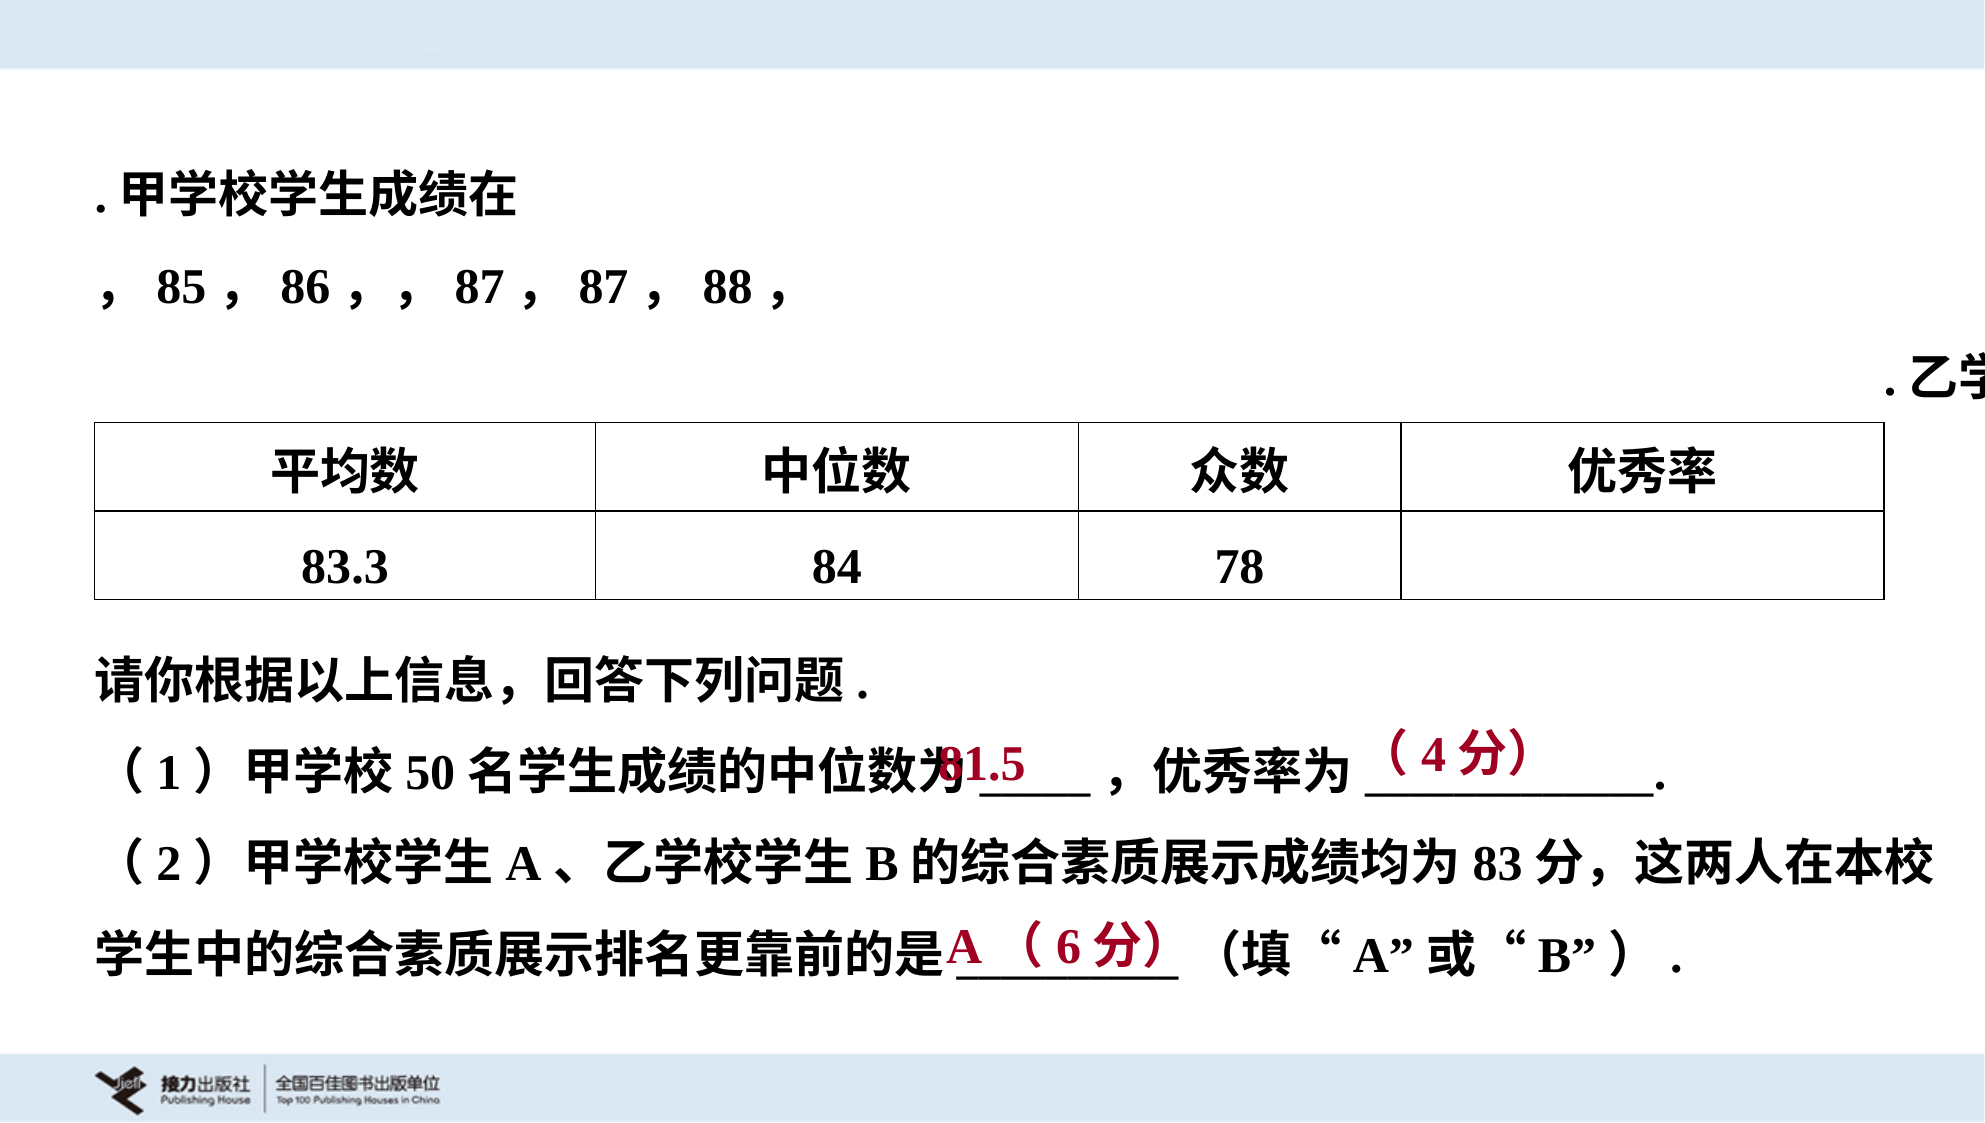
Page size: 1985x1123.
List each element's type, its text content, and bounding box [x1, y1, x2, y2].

picture [0, 0, 1985, 1122]
text_box 请你根据以上信息，回答下列问题. [94, 620, 1892, 707]
text_box 81.5 [919, 702, 1044, 791]
text_box A（6分） [945, 886, 1194, 974]
text_box （1）甲学校50名学生成绩的中位数为_____，优秀率为_____________. （2）甲学校学生A、乙学校学生B的综合素质展示成绩均为83分，这两人在本校 学生中的综合素质展示排名更靠前的是__________（填“A”或“B”）. [94, 707, 1892, 983]
